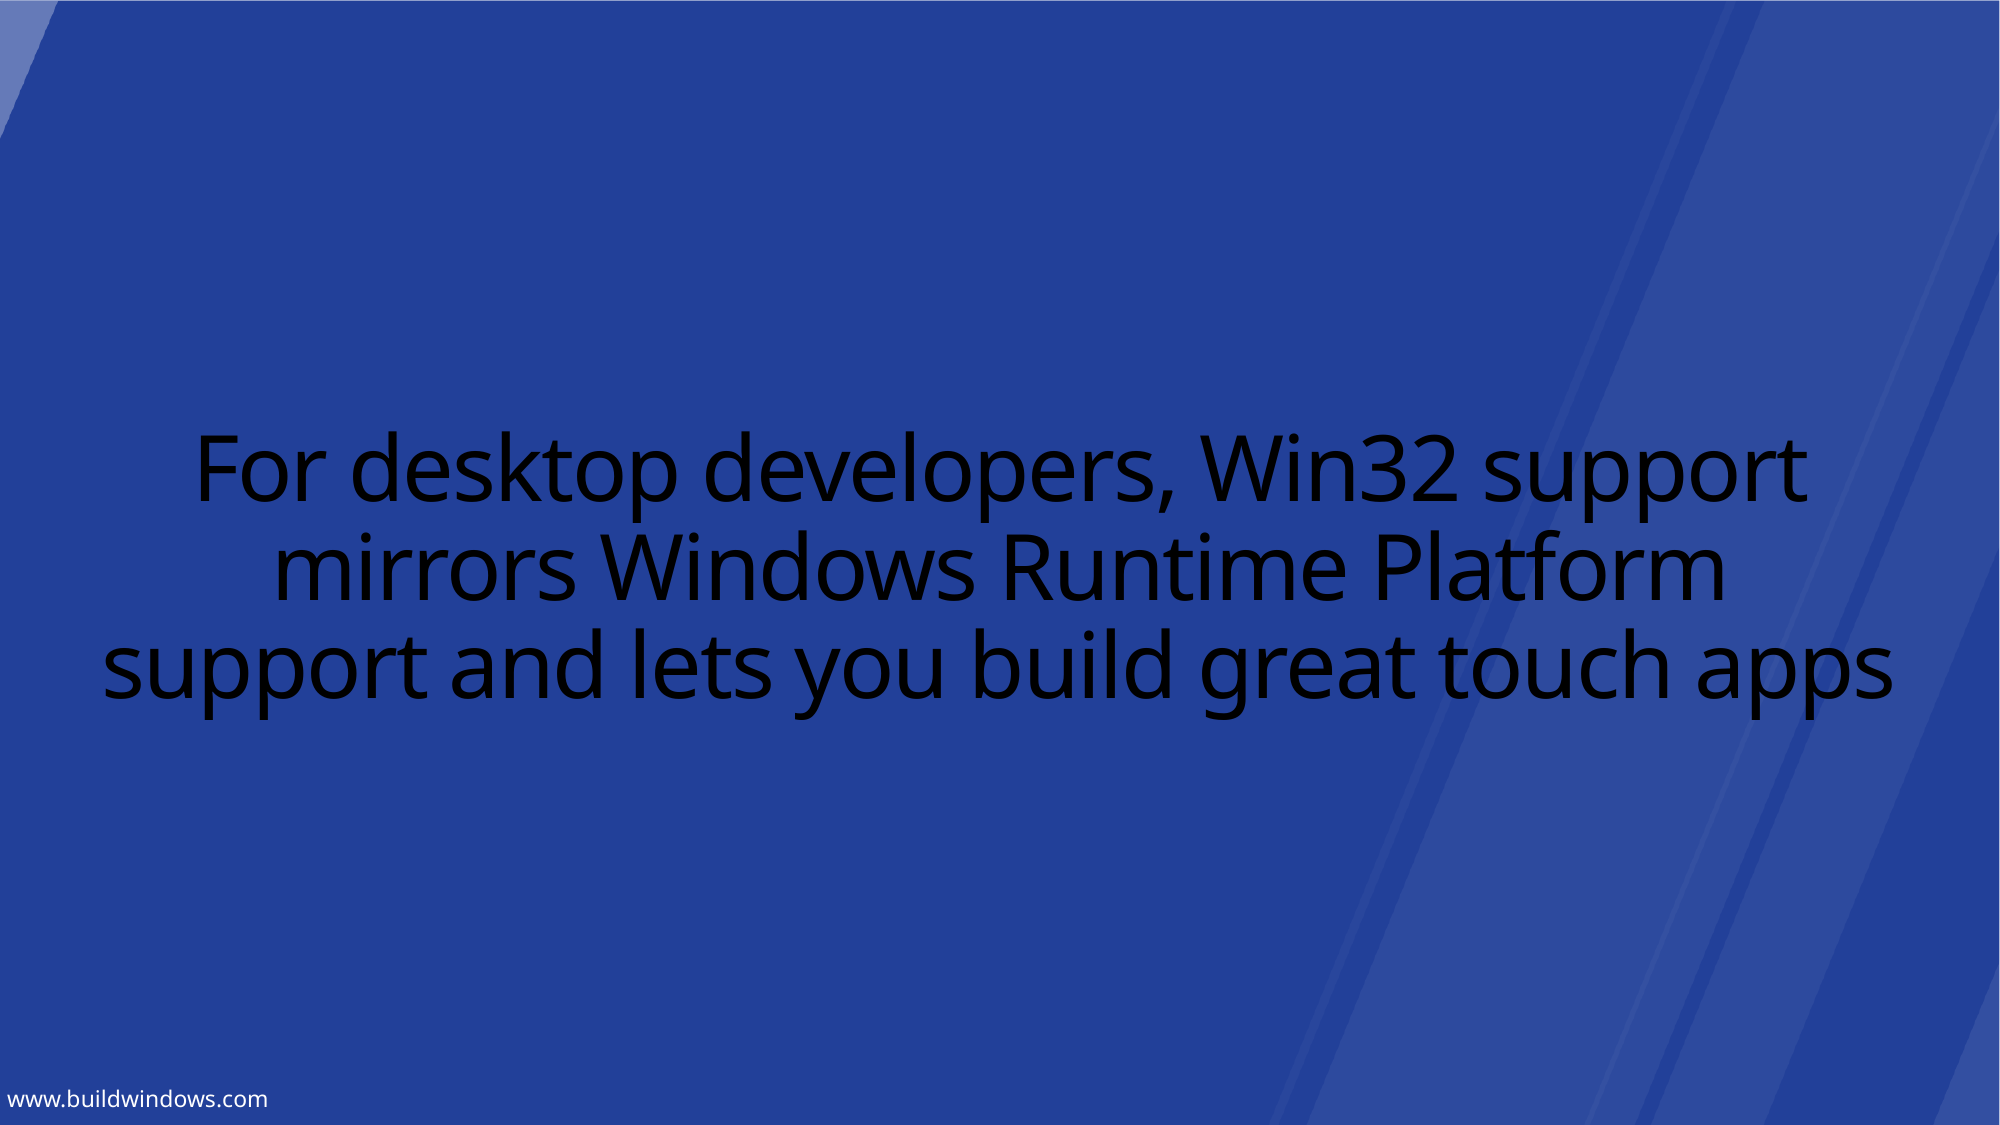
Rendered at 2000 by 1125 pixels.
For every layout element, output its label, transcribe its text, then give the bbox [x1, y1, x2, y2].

title For desktop developers, Win32 support mirrors Windows Runtime Platform support and lets you build great touch apps [99, 421, 1900, 749]
picture [0, 0, 2000, 1125]
